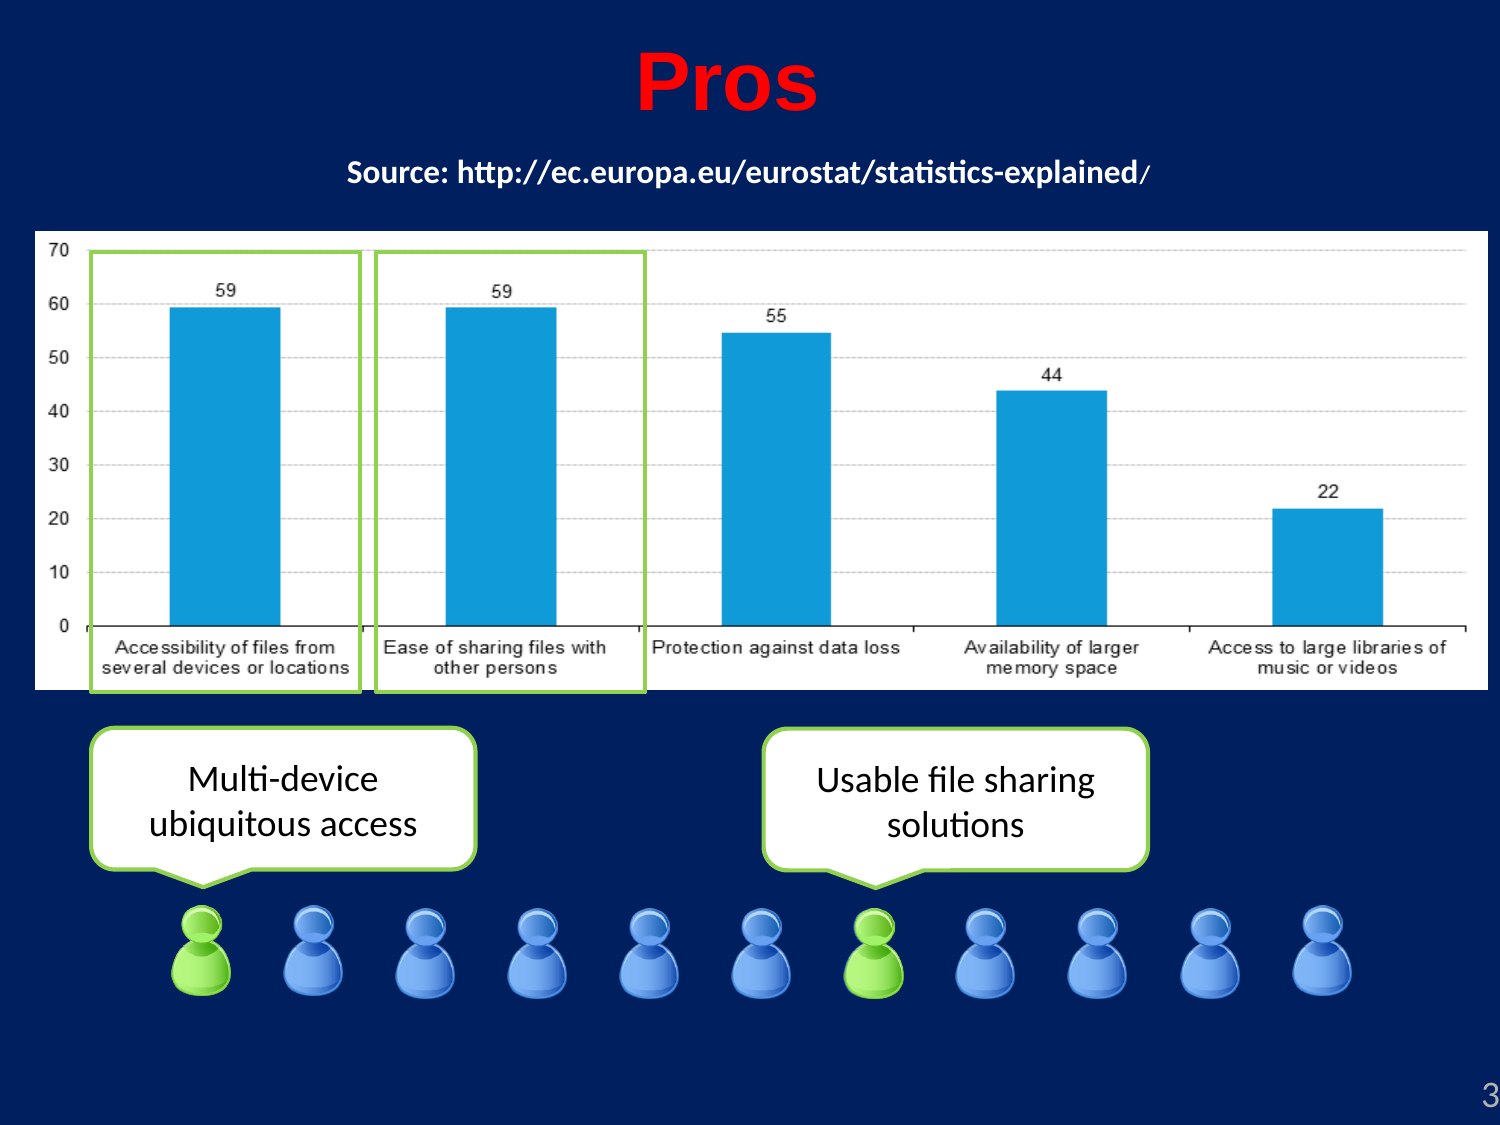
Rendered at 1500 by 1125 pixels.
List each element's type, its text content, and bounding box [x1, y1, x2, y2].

picture [170, 904, 231, 996]
picture [507, 907, 567, 999]
picture [395, 907, 455, 999]
picture [955, 907, 1016, 999]
text_box Source: http://ec.europa.eu/eurostat/statistics-explained/ [331, 143, 1166, 198]
picture [1179, 907, 1240, 999]
text_box Multi-device ubiquitous access [89, 725, 478, 890]
picture [843, 907, 904, 999]
slide_number 3 [1437, 1069, 1500, 1125]
picture [619, 907, 679, 999]
picture [731, 907, 791, 999]
picture [34, 231, 1488, 690]
text_box Usable file sharing solutions [761, 726, 1151, 891]
picture [1291, 904, 1352, 996]
picture [1067, 907, 1128, 999]
picture [282, 904, 343, 996]
text_box Pros [80, 26, 1373, 127]
